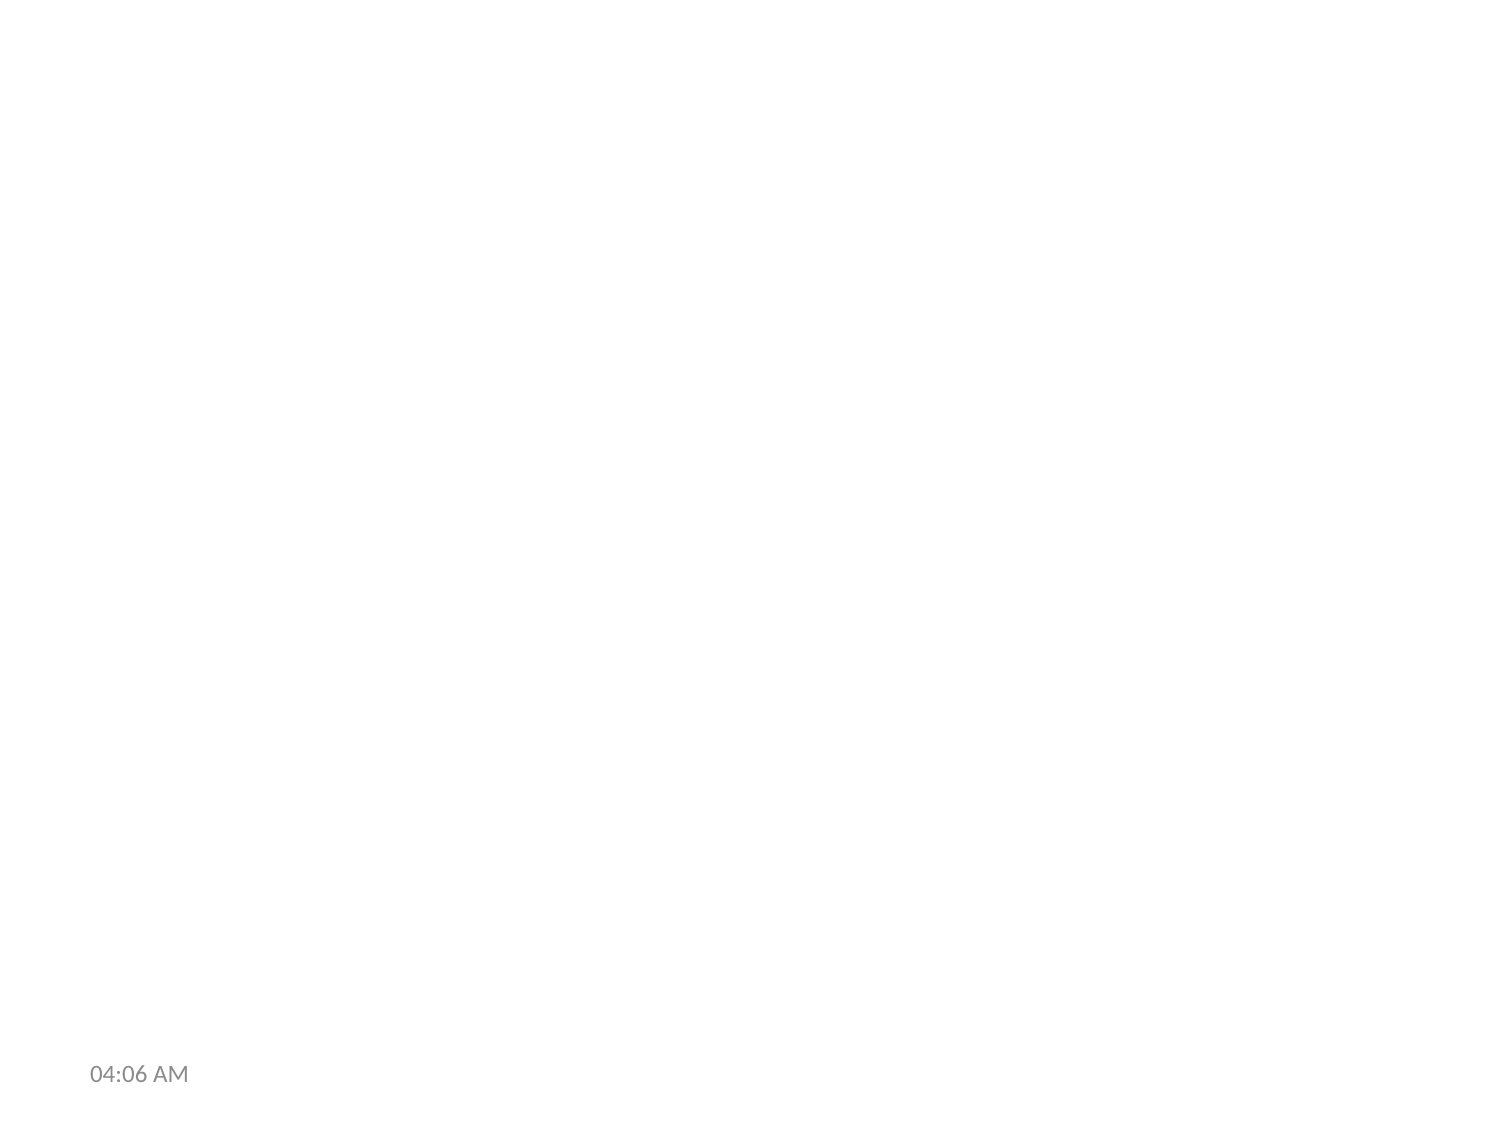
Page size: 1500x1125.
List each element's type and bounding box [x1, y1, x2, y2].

slide_number [75, 1042, 425, 1103]
